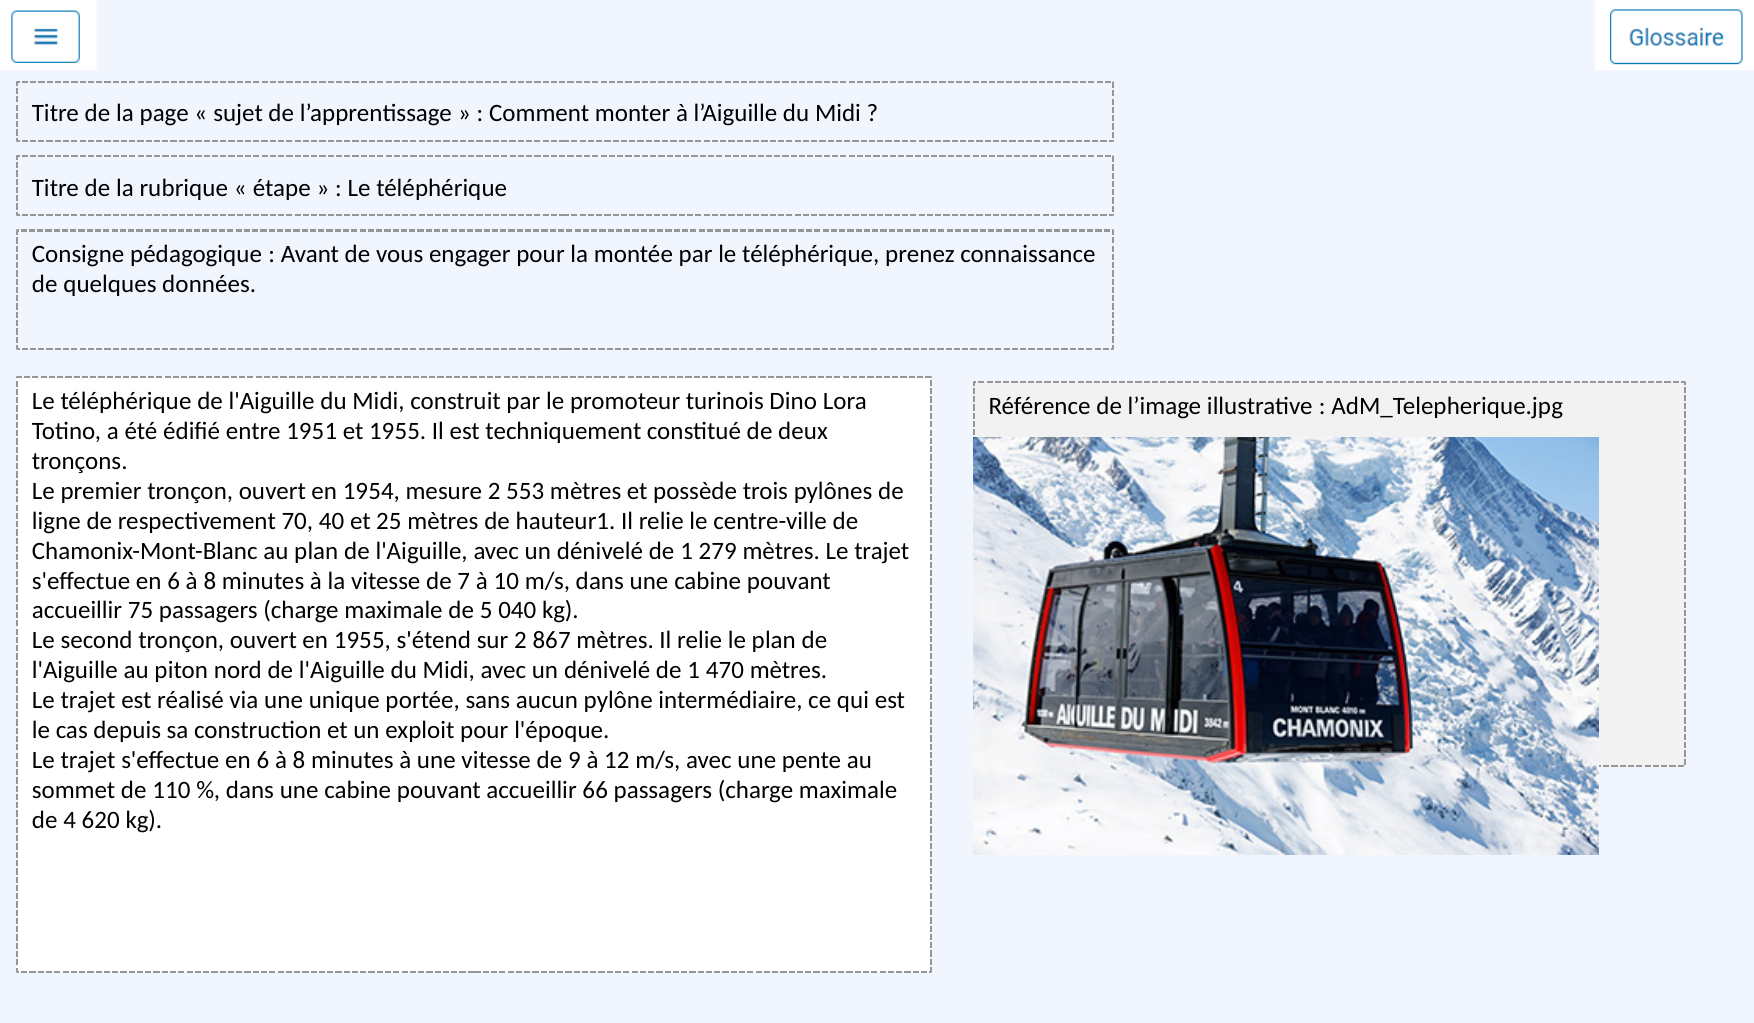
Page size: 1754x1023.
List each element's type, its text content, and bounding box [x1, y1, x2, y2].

picture [0, 0, 97, 70]
picture [1595, 0, 1754, 70]
text_box Le téléphérique de l'Aiguille du Midi, construit par le promoteur turinois Dino Lora Totino, a été édifié entre 1951 et 1955. Il est techniquement constitué de deux tronçons. Le premier tronçon, ouvert en 1954, mesure 2 553 mètres et possède trois pylônes de ligne de respectivement 70, 40 et 25 mètres de hauteur1. Il relie le centre-ville de Chamonix-Mont-Blanc au plan de l'Aiguille, avec un dénivelé de 1 279 mètres. Le trajet s'effectue en 6 à 8 minutes à la vitesse de 7 à 10 m/s, dans une cabine pouvant accueillir 75 passagers (charge maximale de 5 040 kg). Le second tronçon, ouvert en 1955, s'étend sur 2 867 mètres. Il relie le plan de l'Aiguille au piton nord de l'Aiguille du Midi, avec un dénivelé de 1 470 mètres. Le trajet est réalisé via une unique portée, sans aucun pylône intermédiaire, ce qui est le cas depuis sa construction et un exploit pour l'époque. Le trajet s'effectue en 6 à 8 minutes à une vitesse de 9 à 12 m/s, avec une pente au sommet de 110 %, dans une cabine pouvant accueillir 66 passagers (charge maximale de 4 620 kg). [15, 375, 933, 974]
picture [973, 437, 1599, 856]
text_box Consigne pédagogique : Avant de vous engager pour la montée par le téléphérique, prenez connaissance de quelques données. [17, 230, 1114, 349]
text_box Titre de la page « sujet de l’apprentissage » : Comment monter à l’Aiguille du Midi ? [17, 82, 1114, 142]
text_box Titre de la rubrique « étape » : Le téléphérique [17, 156, 1114, 216]
text_box Référence de l’image illustrative : AdM_Telepherique.jpg [973, 382, 1685, 767]
